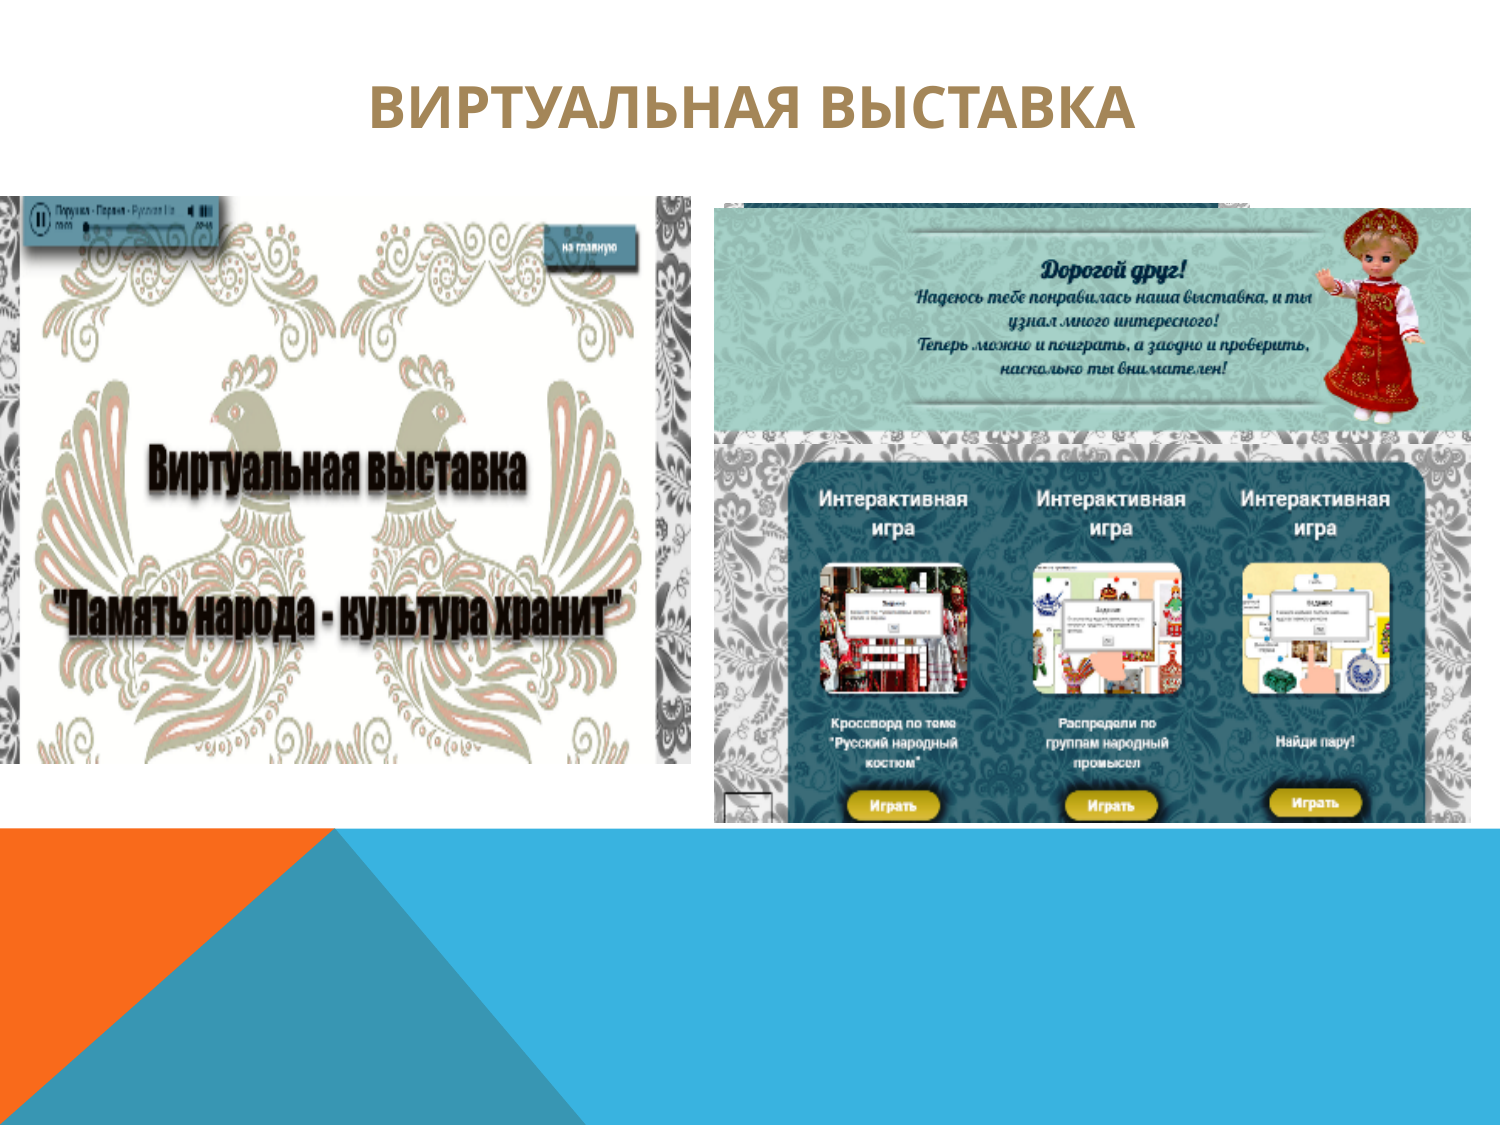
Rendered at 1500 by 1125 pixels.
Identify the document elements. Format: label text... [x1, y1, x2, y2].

title Виртуальная выставка [135, 60, 1369, 150]
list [724, 202, 1250, 206]
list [0, 196, 692, 764]
picture [714, 207, 1471, 823]
